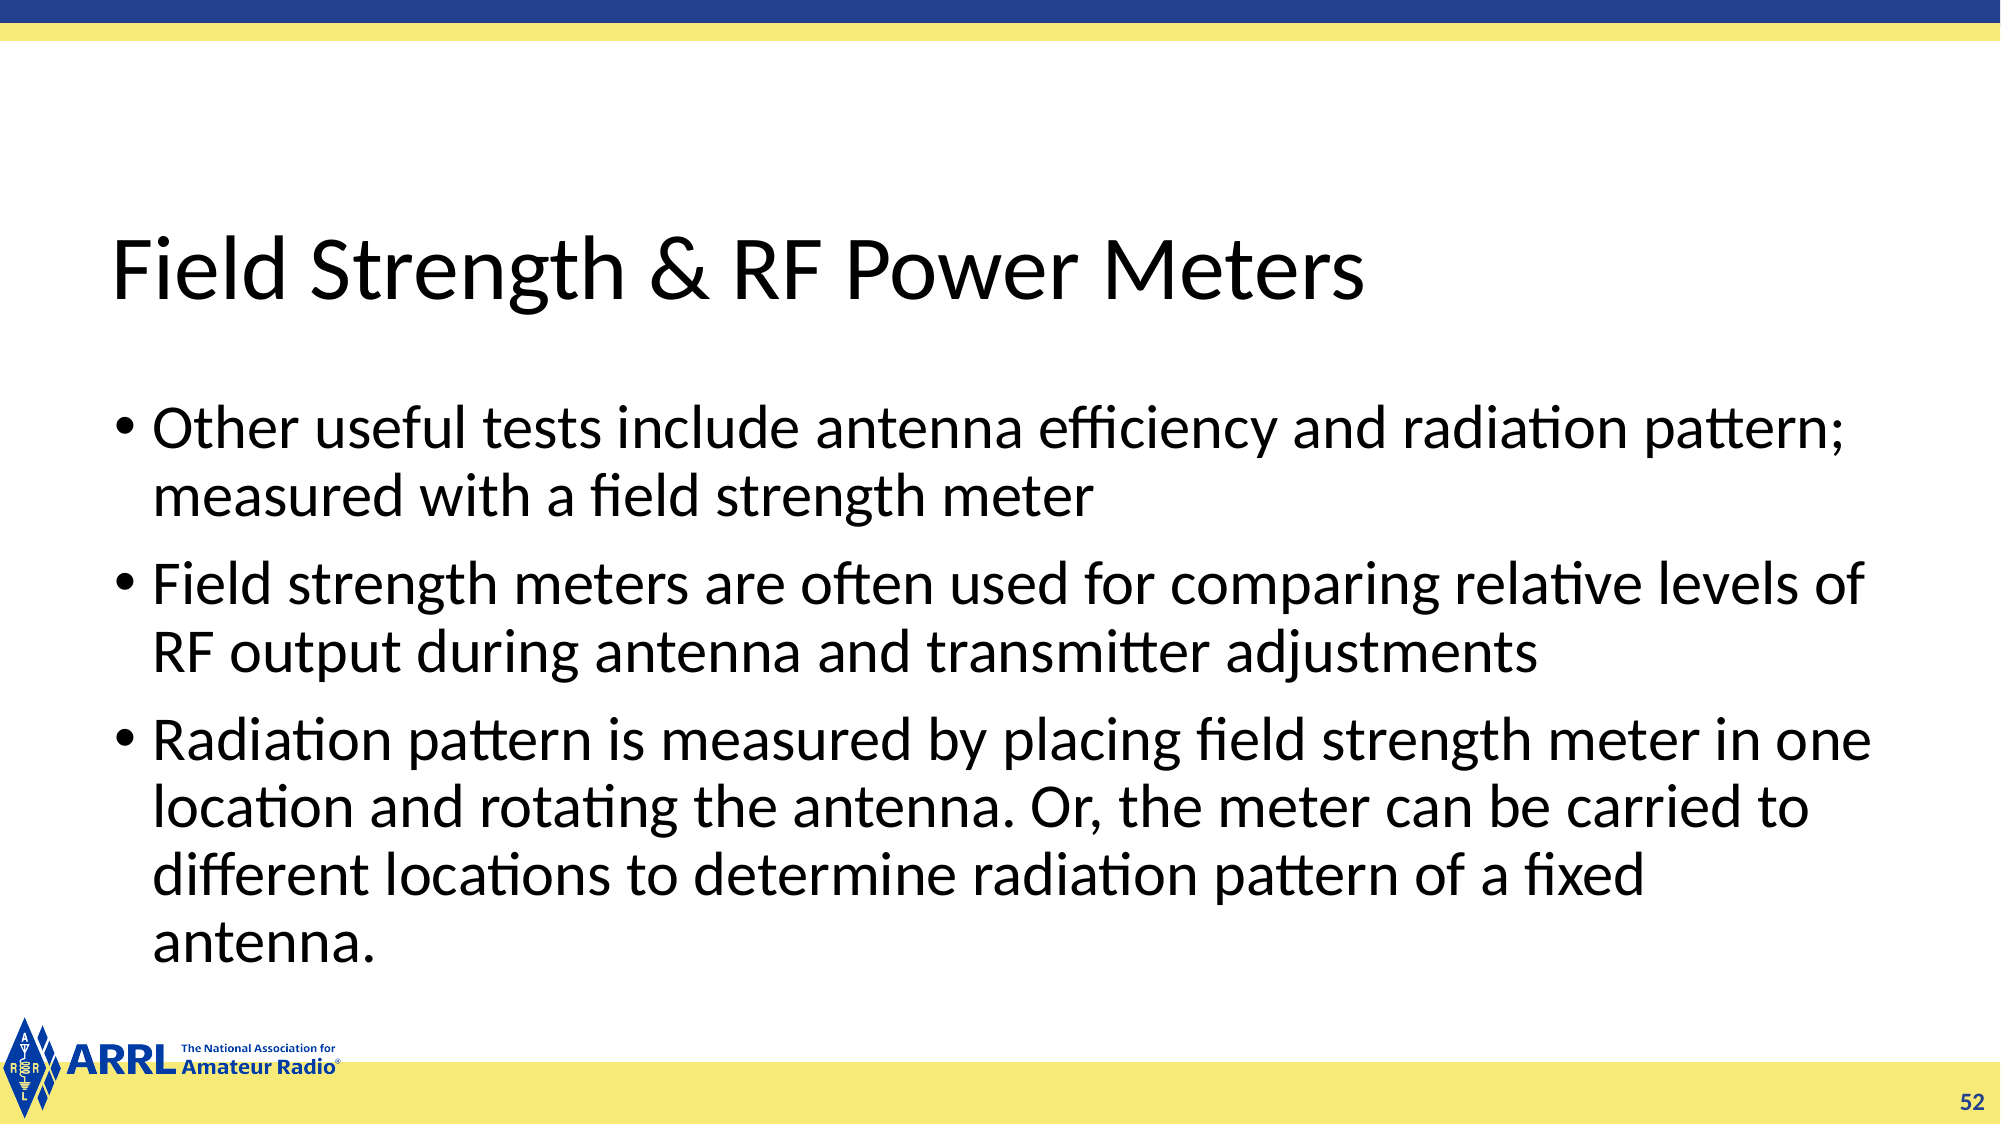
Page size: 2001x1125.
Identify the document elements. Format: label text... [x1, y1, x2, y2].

title Field Strength & RF Power Meters [96, 212, 1897, 356]
picture [1, 1015, 342, 1121]
list Other useful tests include antenna efficiency and radiation pattern; measured with a field strength meter Field strength meters are often used for comparing relative levels of RF output during antenna and transmitter adjustments Radiation pattern is measured by placing field strength meter in one location and rotating the antenna. Or, the meter can be carried to different locations to determine radiation pattern of a fixed antenna. [99, 387, 1900, 1050]
